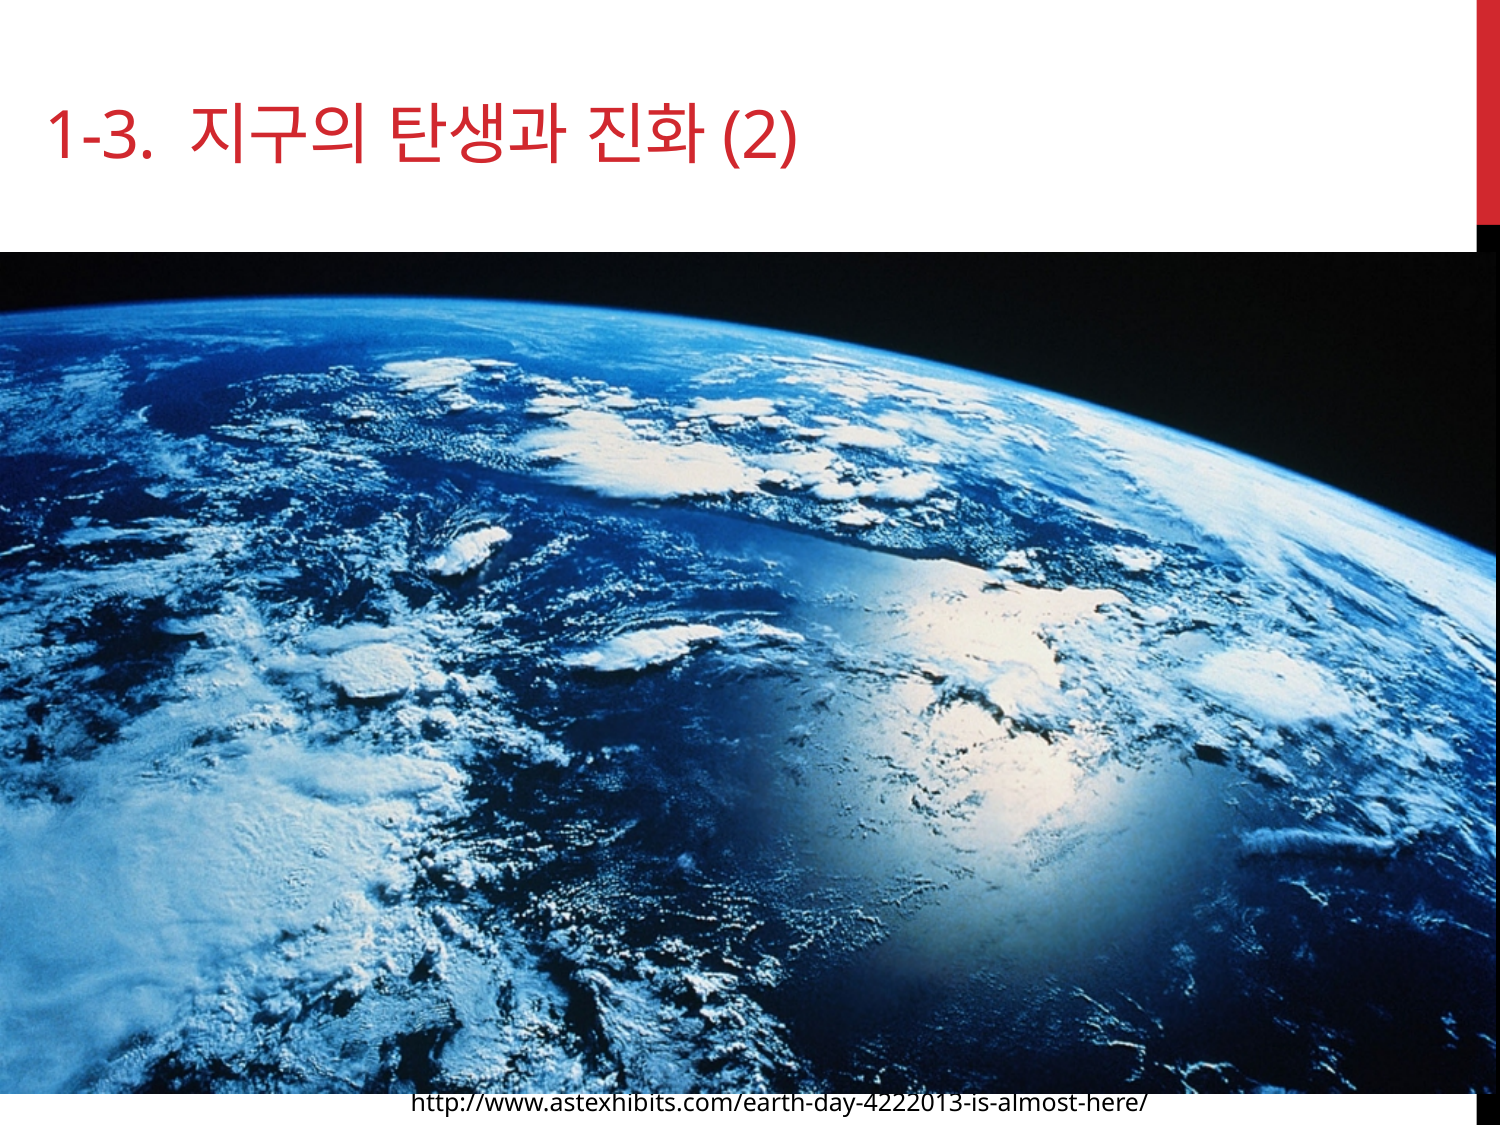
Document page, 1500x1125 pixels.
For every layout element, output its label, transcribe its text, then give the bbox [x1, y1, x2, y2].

title 1-3. 지구의 탄생과 진화(2) [29, 66, 1414, 180]
text_box http://www.astexhibits.com/earth-day-4222013-is-almost-here/ [395, 1099, 1165, 1125]
picture [0, 252, 1496, 1095]
